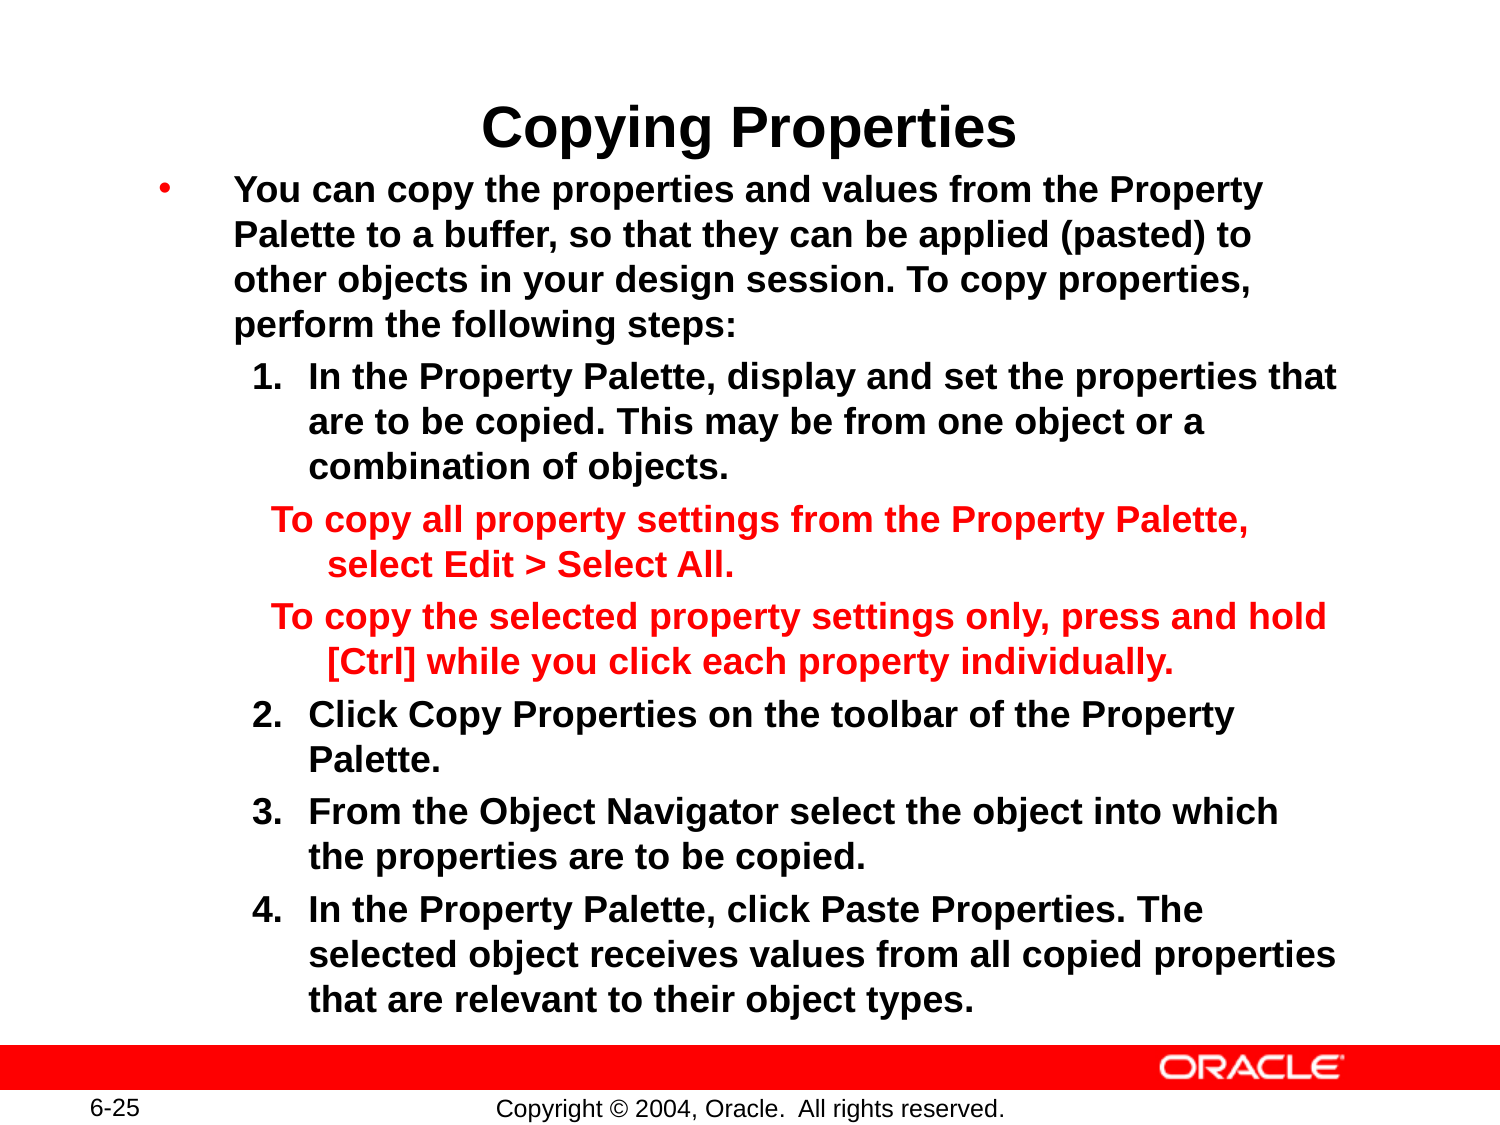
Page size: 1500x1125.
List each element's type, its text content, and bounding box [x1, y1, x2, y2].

list You can copy the properties and values from the Property Palette to a buffer, so that they can be applied (pasted) to other objects in your design session. To copy properties, perform the following steps: 1. In the Property Palette, display and set the properties that are to be copied. This may be from one object or a combination of objects. To copy all property settings from the Property Palette, select Edit > Select All. To copy the selected property settings only, press and hold [Ctrl] while you click each property individually. 2. Click Copy Properties on the toolbar of the Property Palette. 3. From the Object Navigator select the object into which the properties are to be copied. 4. In the Property Palette, click Paste Properties. The selected object receives values from all copied properties that are relevant to their object types. [137, 162, 1347, 1094]
title Copying Properties [149, 87, 1351, 232]
